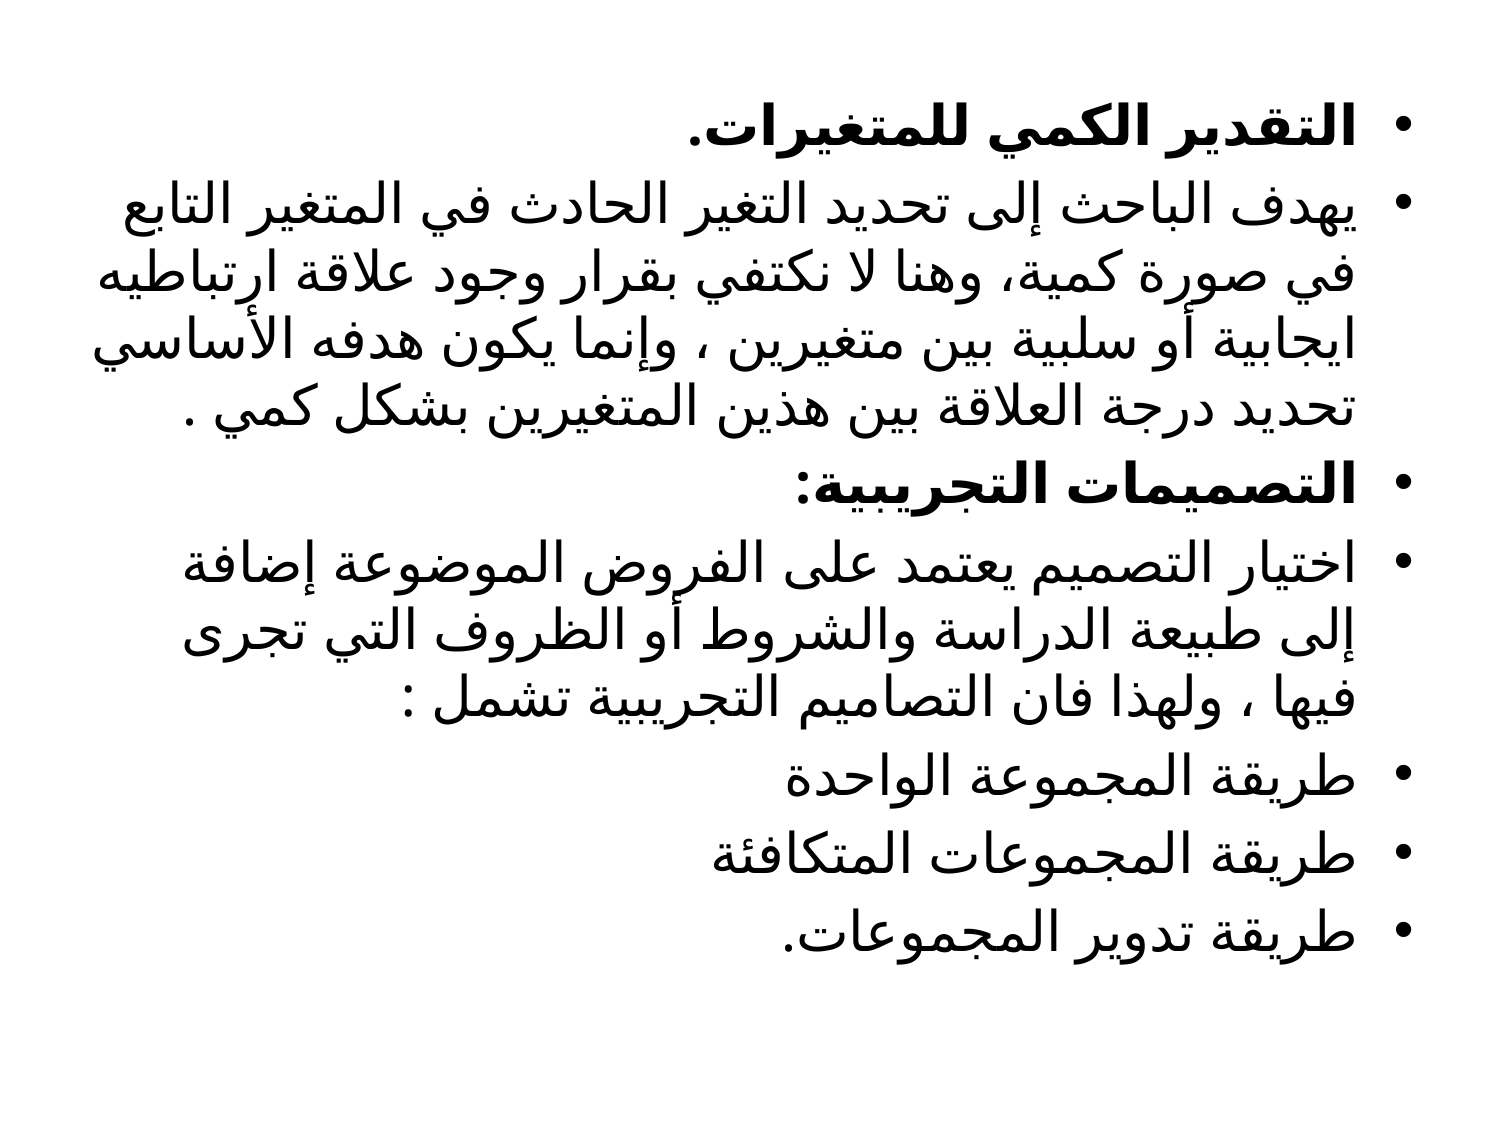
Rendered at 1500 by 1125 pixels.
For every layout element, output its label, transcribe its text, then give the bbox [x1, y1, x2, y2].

list التقدير الكمي للمتغيرات. يهدف الباحث إلى تحديد التغير الحادث في المتغير التابع في صورة كمية، وهنا لا نكتفي بقرار وجود علاقة ارتباطيه ايجابية أو سلبية بين متغيرين ، وإنما يكون هدفه الأساسي تحديد درجة العلاقة بين هذين المتغيرين بشكل كمي . التصميمات التجريبية: اختيار التصميم يعتمد على الفروض الموضوعة إضافة إلى طبيعة الدراسة والشروط أو الظروف التي تجرى فيها ، ولهذا فان التصاميم التجريبية تشمل : طريقة المجموعة الواحدة طريقة المجموعات المتكافئة طريقة تدوير المجموعات. [75, 82, 1425, 1005]
